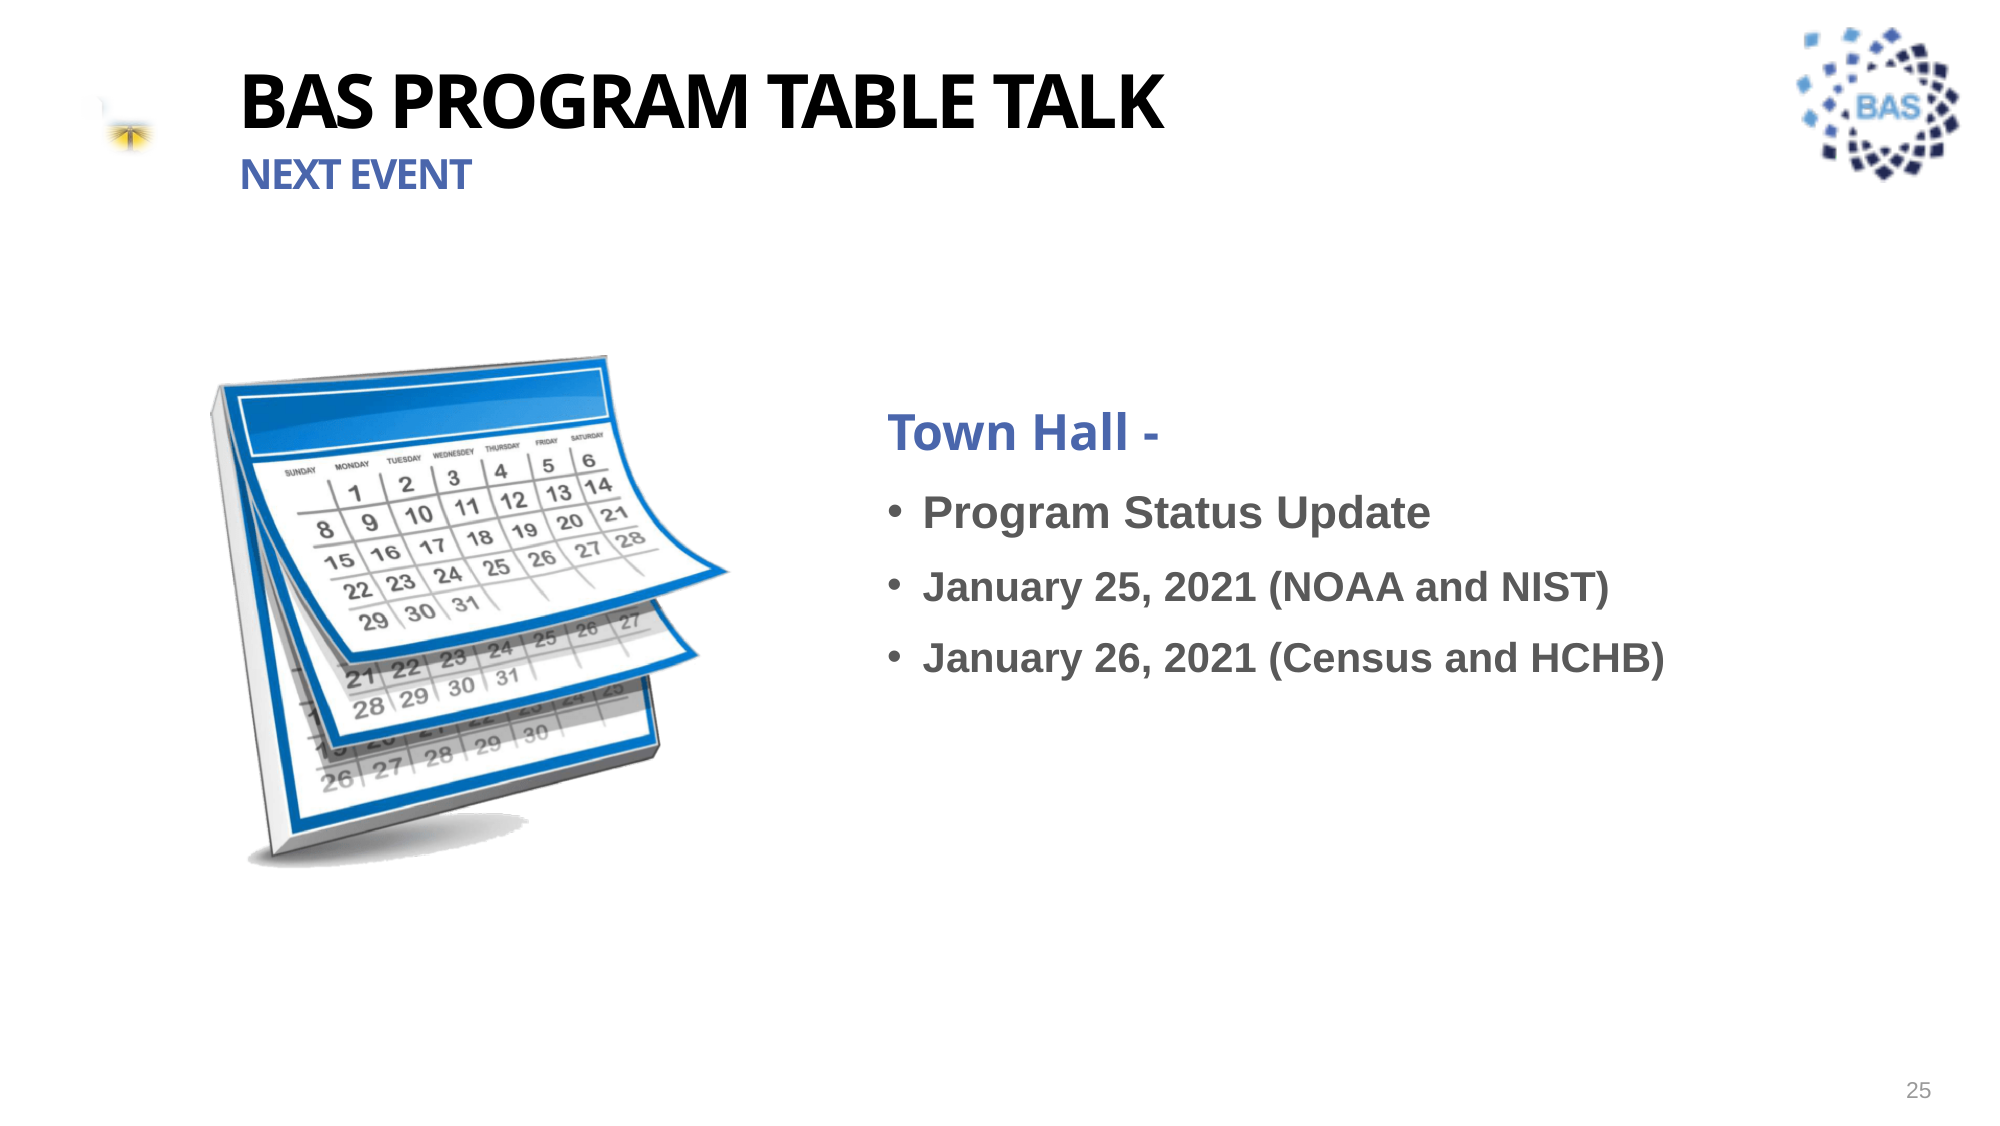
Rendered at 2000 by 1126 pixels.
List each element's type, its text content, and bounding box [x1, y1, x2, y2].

title BAS PROGRAM TABLE TALK [239, 60, 1739, 146]
picture [57, 40, 209, 185]
picture [1795, 26, 1965, 183]
list NEXT event [239, 143, 1375, 228]
list Town Hall - Program Status Update January 25, 2021 (NOAA and NIST) January 26, 2021 (Census and HCHB) [887, 394, 1790, 983]
picture [209, 354, 733, 878]
